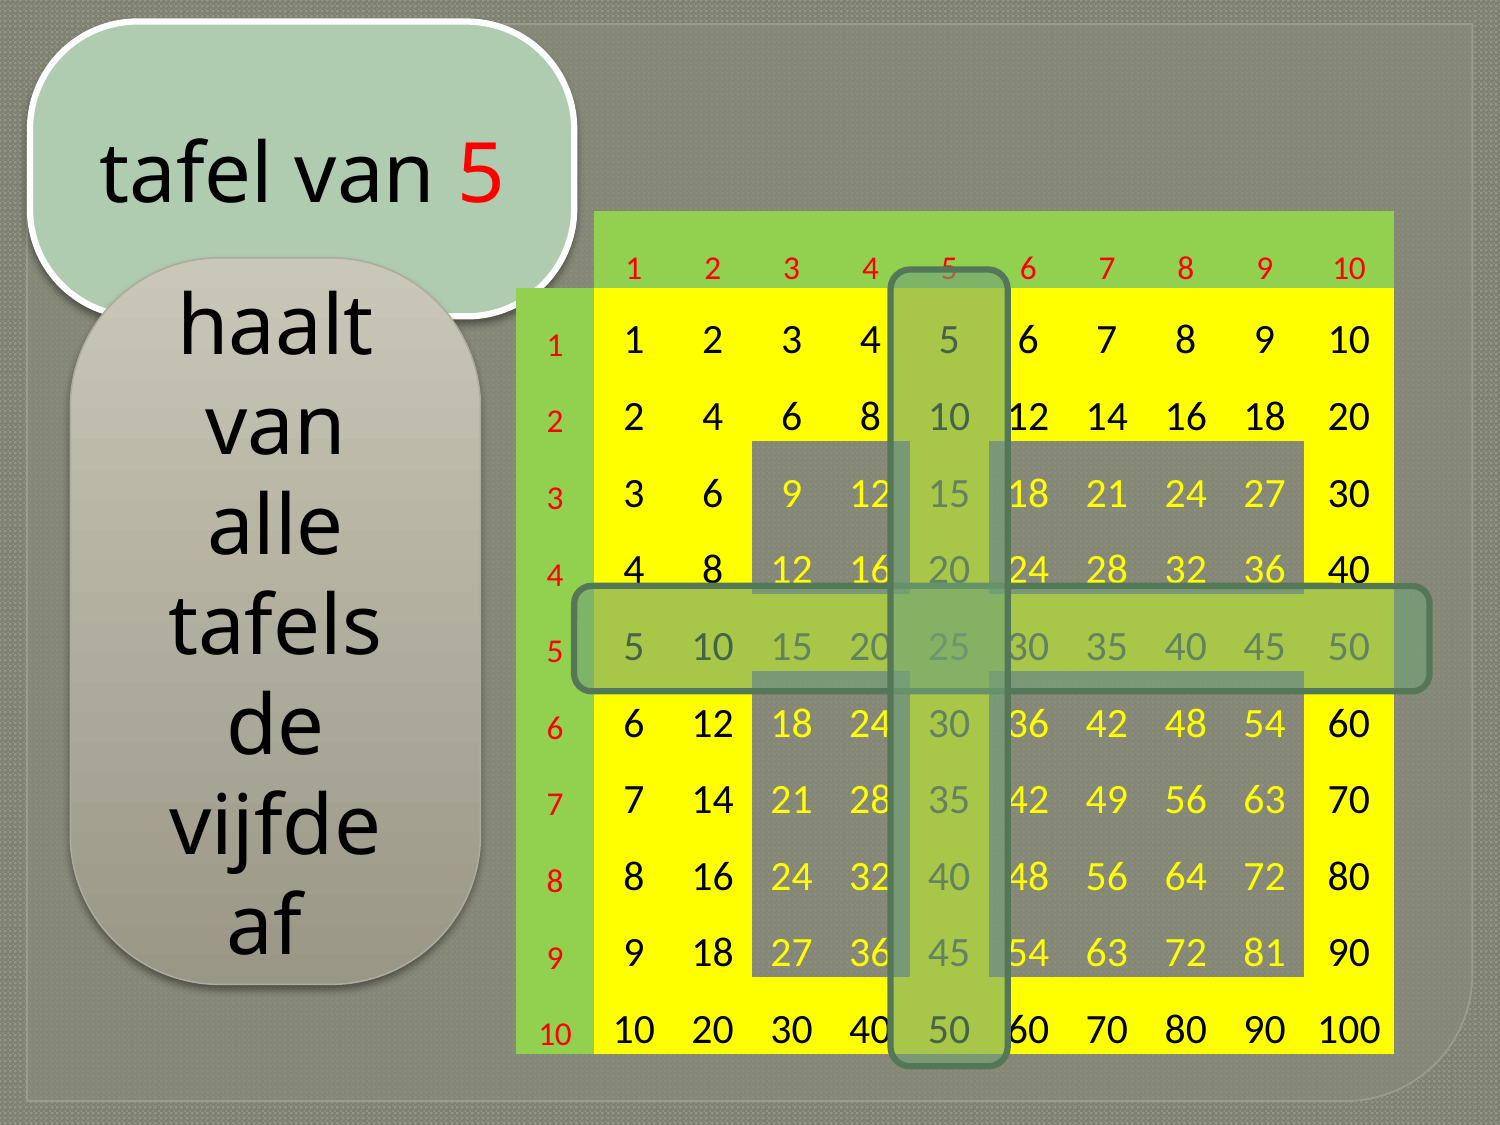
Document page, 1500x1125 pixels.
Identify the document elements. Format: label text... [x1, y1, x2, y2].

table_cell 8 [594, 824, 673, 901]
table_header 2 [673, 211, 752, 288]
table_cell 18 [1011, 441, 1067, 518]
table_cell 2 [594, 364, 673, 441]
table_cell 72 [1146, 901, 1225, 977]
table_cell 70 [1067, 977, 1146, 1054]
table_cell 1 [594, 288, 673, 364]
table_cell 12 [673, 695, 752, 748]
text_box haalt van alle tafels de vijfde af [69, 257, 482, 986]
text_box [570, 582, 887, 695]
table_cell 2 [673, 288, 752, 364]
table_cell 40 [831, 977, 888, 1054]
table_cell 7 [1067, 288, 1146, 364]
table_cell 60 [1010, 977, 1067, 1054]
table_cell 30 [752, 977, 831, 1054]
table_cell 63 [1067, 901, 1146, 977]
text_box tafel van 5 [26, 18, 578, 320]
table_cell 42 [1067, 695, 1146, 748]
table_cell 54 [1011, 901, 1067, 977]
table_cell 3 [594, 441, 673, 518]
table_cell 64 [1146, 824, 1225, 901]
text_box [887, 266, 1011, 1070]
table_cell 8 [831, 364, 887, 441]
table_cell 16 [1146, 364, 1225, 441]
table_cell 21 [752, 748, 831, 824]
table_cell 4 [594, 518, 673, 582]
table_cell 1 [516, 288, 594, 364]
table_cell 36 [1011, 695, 1067, 748]
table_header [516, 211, 594, 288]
table_cell 30 [1304, 441, 1394, 518]
text_box [1011, 582, 1433, 695]
table_cell 7 [516, 748, 594, 824]
table_cell 5 [516, 594, 572, 671]
table_cell 36 [831, 901, 887, 977]
table_cell 24 [752, 824, 831, 901]
table_cell 9 [752, 441, 831, 518]
table_header 4 [831, 211, 910, 288]
table_cell 27 [1225, 441, 1304, 518]
table_cell 80 [1146, 977, 1225, 1054]
table_cell 63 [1225, 748, 1304, 824]
table_cell 9 [1225, 288, 1304, 364]
table_cell 20 [673, 977, 752, 1054]
table_cell 49 [1067, 748, 1146, 824]
table_cell 81 [1225, 901, 1304, 977]
table_cell 24 [1146, 441, 1225, 518]
table_header 10 [1304, 211, 1394, 288]
table_cell 6 [594, 695, 673, 748]
table_cell 28 [831, 748, 887, 824]
table_header 8 [1146, 211, 1225, 288]
table_cell 18 [1225, 364, 1304, 441]
table_cell 14 [673, 748, 752, 824]
table_cell 42 [1011, 748, 1067, 824]
table_cell 8 [673, 518, 752, 582]
table_cell 80 [1304, 824, 1394, 901]
table_cell 4 [673, 364, 752, 441]
table_cell 14 [1067, 364, 1146, 441]
table_cell 16 [673, 824, 752, 901]
table_cell 90 [1304, 901, 1394, 977]
table_cell 10 [516, 977, 594, 1054]
table_cell 6 [1011, 288, 1067, 364]
table_cell 27 [752, 901, 831, 977]
table_cell 40 [1304, 518, 1394, 582]
table_cell 70 [1304, 748, 1394, 824]
table_cell 10 [1304, 288, 1394, 364]
table_header 6 [989, 211, 1067, 288]
table_cell 18 [673, 901, 752, 977]
table_cell 9 [516, 901, 594, 977]
table_cell 6 [752, 364, 831, 441]
table_cell 4 [831, 288, 887, 364]
table_cell 21 [1067, 441, 1146, 518]
table_cell 54 [1225, 695, 1304, 748]
table_cell 3 [752, 288, 831, 364]
table_cell 56 [1146, 748, 1225, 824]
table_cell 3 [516, 441, 594, 518]
table_cell 9 [594, 901, 673, 977]
table_header 1 [594, 211, 673, 288]
table_cell 8 [516, 824, 594, 901]
table_cell 12 [1011, 364, 1067, 441]
table_cell 24 [1011, 518, 1067, 582]
table_header 7 [1067, 211, 1146, 288]
table_cell 18 [752, 695, 831, 748]
table_cell 48 [1146, 695, 1225, 748]
table_header 5 [910, 211, 989, 266]
table_cell 72 [1225, 824, 1304, 901]
table_cell 16 [831, 518, 887, 582]
table_cell 2 [516, 364, 594, 441]
table_cell 4 [516, 518, 594, 594]
table_cell 90 [1225, 977, 1304, 1054]
table_cell 56 [1067, 824, 1146, 901]
table_cell 6 [516, 671, 594, 748]
table_cell 8 [1146, 288, 1225, 364]
table_cell 28 [1067, 518, 1146, 582]
table_cell 36 [1225, 518, 1304, 582]
table_header 3 [752, 211, 831, 288]
table_header 9 [1225, 211, 1304, 288]
table_cell 24 [831, 695, 887, 748]
table_cell 7 [594, 748, 673, 824]
table_cell 12 [752, 518, 831, 582]
table_cell 12 [831, 441, 887, 518]
table_cell 10 [594, 977, 673, 1054]
table_cell 32 [1146, 518, 1225, 582]
table_cell 32 [831, 824, 887, 901]
table_cell 20 [1304, 364, 1394, 441]
table_cell 48 [1011, 824, 1067, 901]
table_cell 60 [1304, 695, 1394, 748]
table_cell 6 [673, 441, 752, 518]
table_cell 100 [1304, 977, 1394, 1054]
